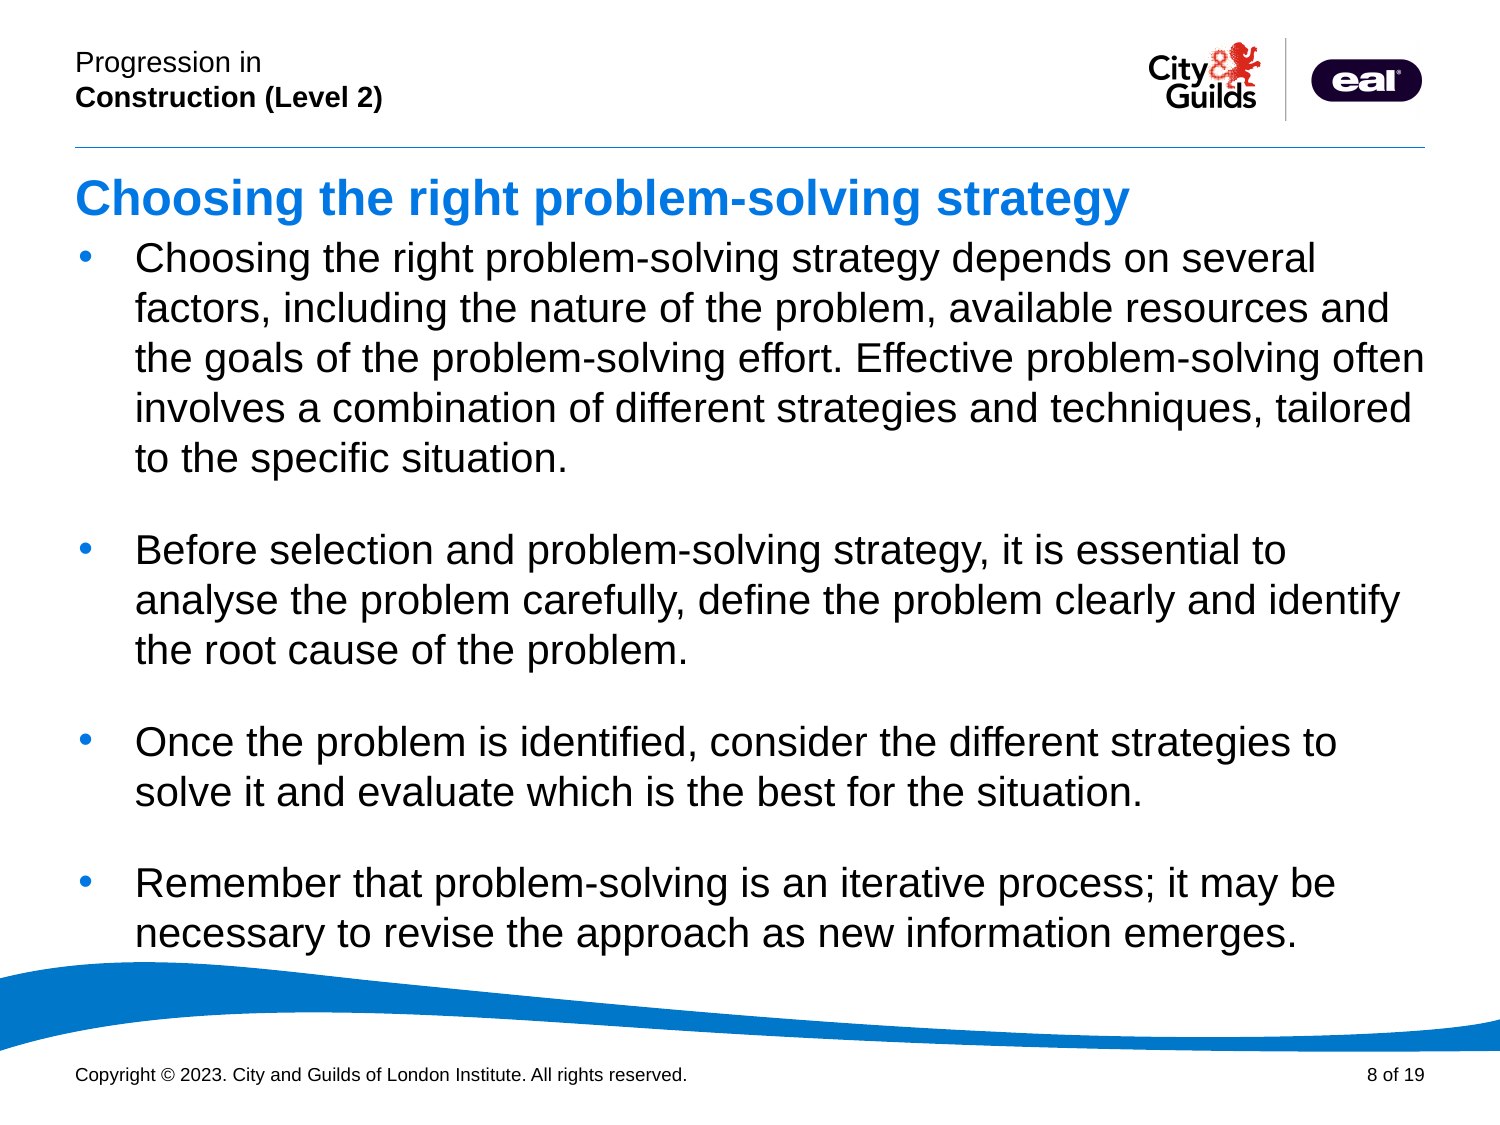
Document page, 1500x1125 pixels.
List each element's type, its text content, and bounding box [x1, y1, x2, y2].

title Choosing the right problem-solving strategy [74, 165, 1426, 229]
picture [1149, 38, 1422, 121]
list Choosing the right problem-solving strategy depends on several factors, including the nature of the problem, available resources and the goals of the problem-solving effort. Effective problem-solving often involves a combination of different strategies and techniques, tailored to the specific situation. Before selection and problem-solving strategy, it is essential to analyse the problem carefully, define the problem clearly and identify the root cause of the problem. Once the problem is identified, consider the different strategies to solve it and evaluate which is the best for the situation. Remember that problem-solving is an iterative process; it may be necessary to revise the approach as new information emerges. . [78, 230, 1429, 977]
